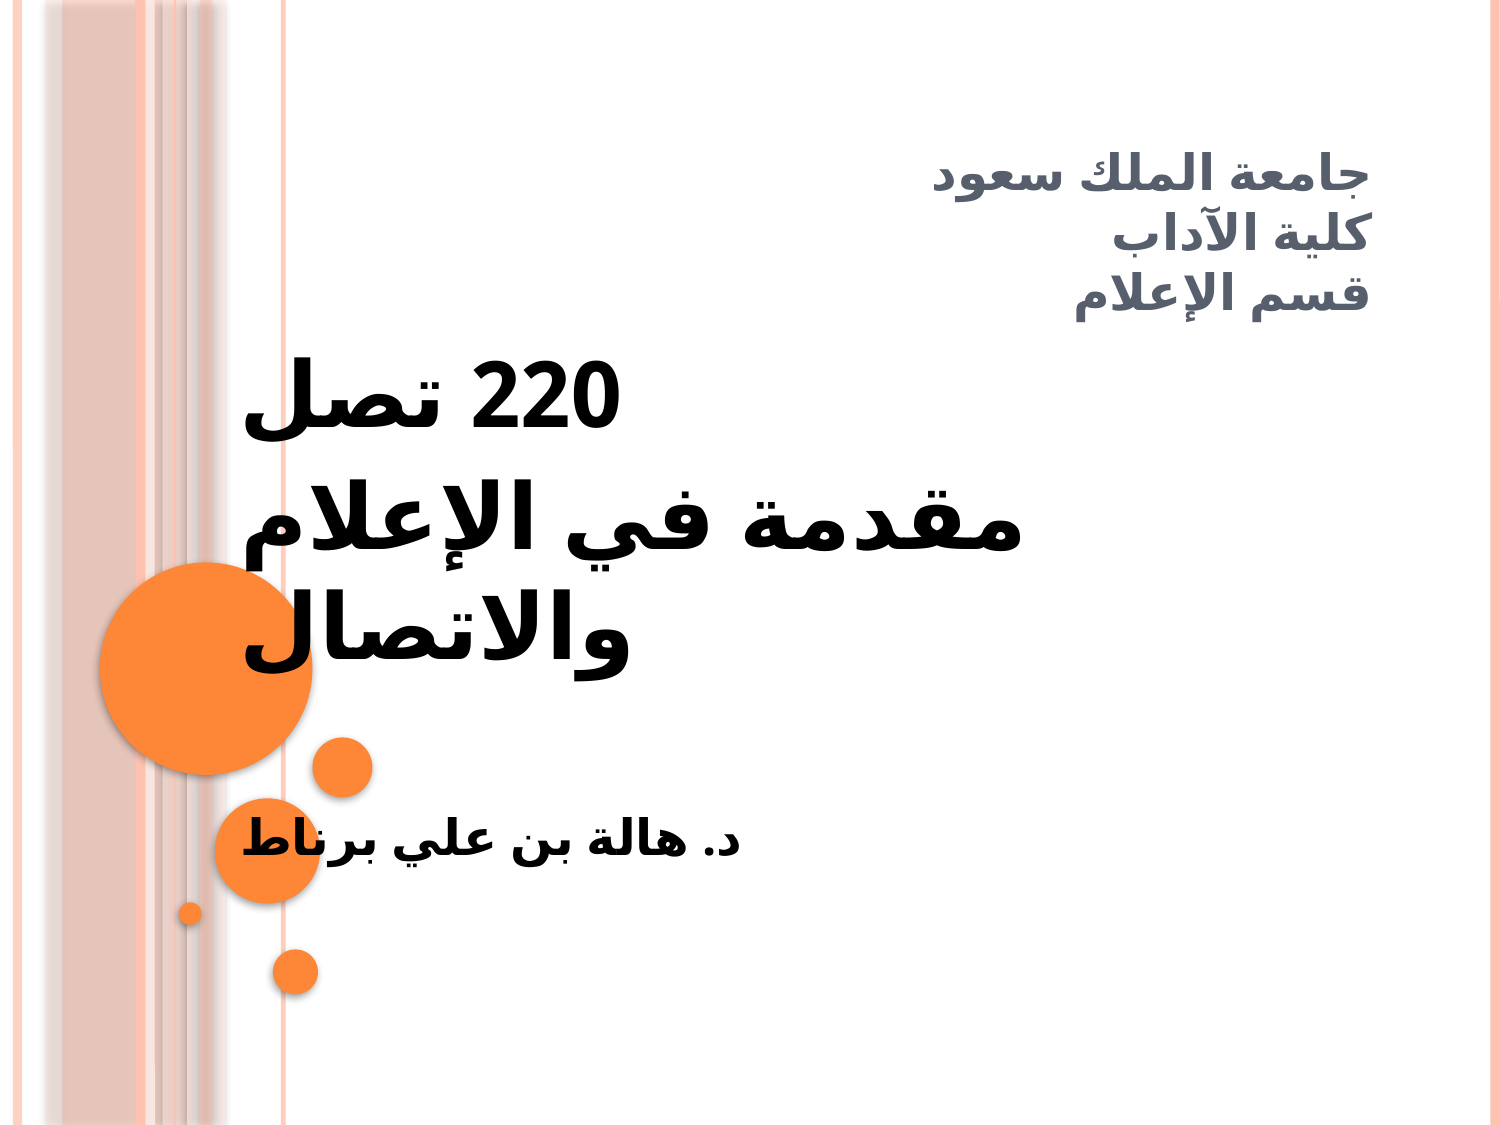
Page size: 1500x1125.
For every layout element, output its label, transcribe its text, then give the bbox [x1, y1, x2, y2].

subtitle 220 تصل مقدمة في الإعلام والاتصال د. هالة بن علي برناط [225, 328, 1275, 925]
title جامعة الملك سعود كلية الآداب قسم الإعلام [112, 58, 1388, 329]
